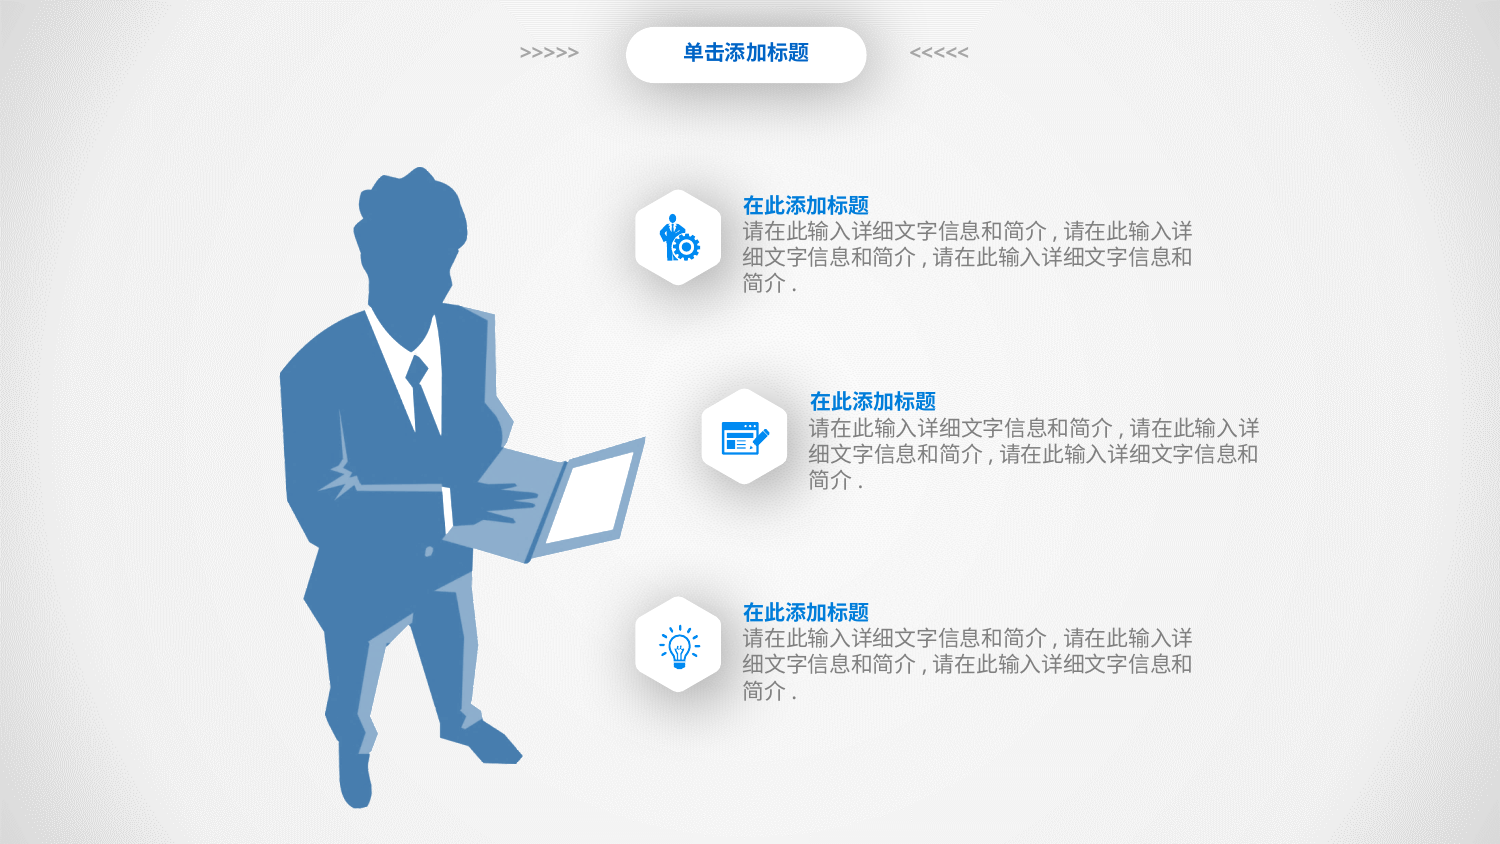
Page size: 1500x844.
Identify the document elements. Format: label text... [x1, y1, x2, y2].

text_box [700, 387, 789, 486]
text_box <<<<< [894, 32, 985, 73]
text_box [646, 595, 722, 694]
text_box >>>>> [504, 32, 595, 73]
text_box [659, 213, 701, 261]
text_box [727, 184, 1224, 291]
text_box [727, 591, 1224, 699]
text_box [794, 381, 1291, 488]
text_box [721, 421, 770, 455]
text_box [646, 188, 722, 287]
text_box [626, 26, 867, 84]
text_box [658, 624, 701, 670]
picture [0, 0, 1500, 844]
